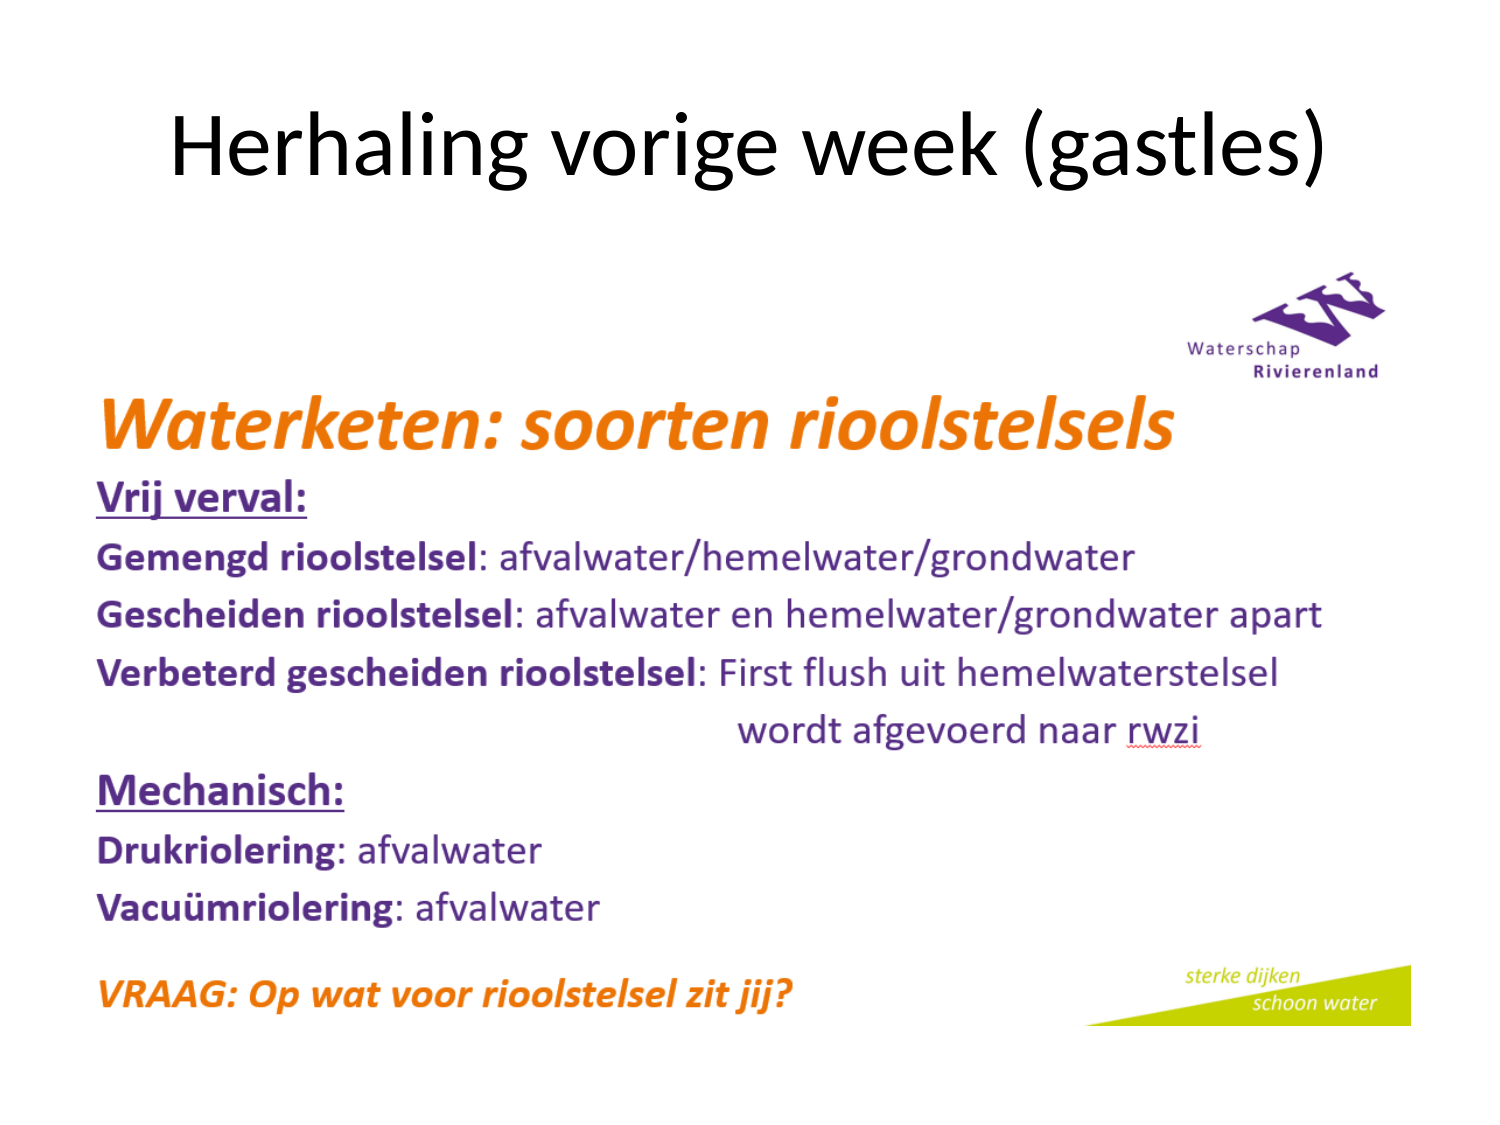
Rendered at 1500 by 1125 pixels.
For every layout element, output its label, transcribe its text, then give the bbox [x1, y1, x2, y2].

title Herhaling vorige week (gastles) [75, 45, 1425, 233]
picture [74, 255, 1411, 1026]
